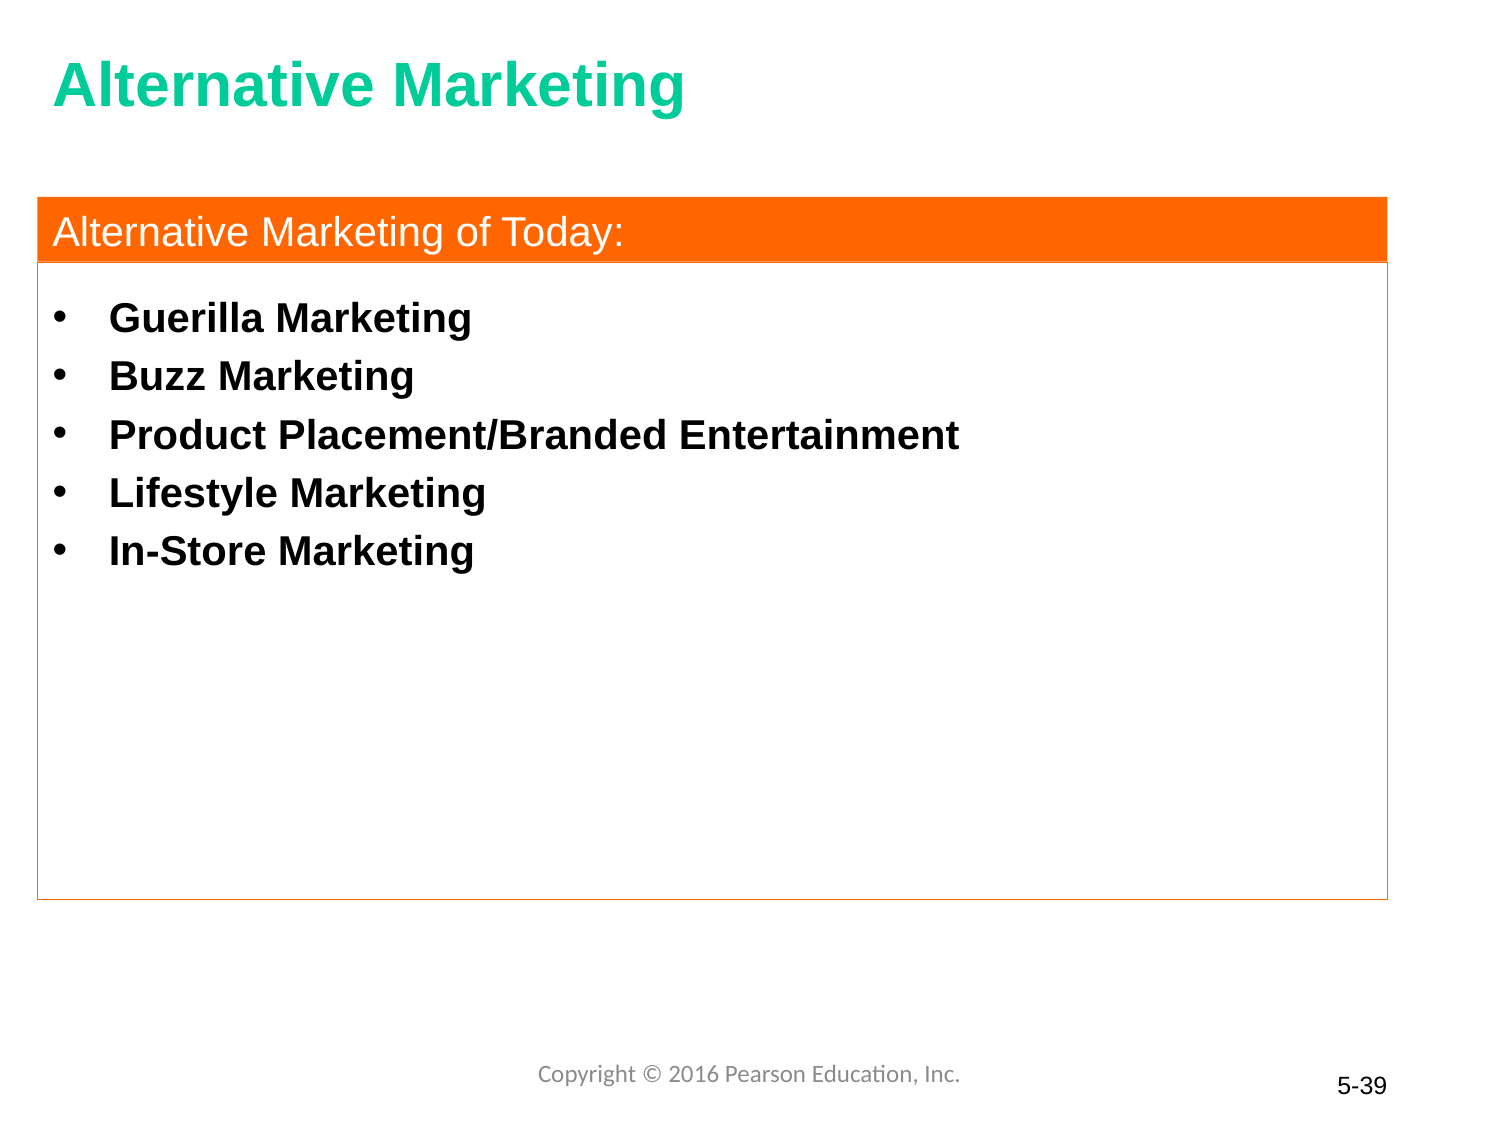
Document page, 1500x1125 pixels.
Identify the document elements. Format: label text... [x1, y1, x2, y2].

footer Copyright © 2016 Pearson Education, Inc. [512, 1042, 988, 1103]
text_box Alternative Marketing of Today: [37, 196, 1388, 262]
title Alternative Marketing [37, 0, 1388, 175]
list Guerilla Marketing Buzz Marketing Product Placement/Branded Entertainment Lifestyle Marketing In-Store Marketing [37, 262, 1388, 900]
